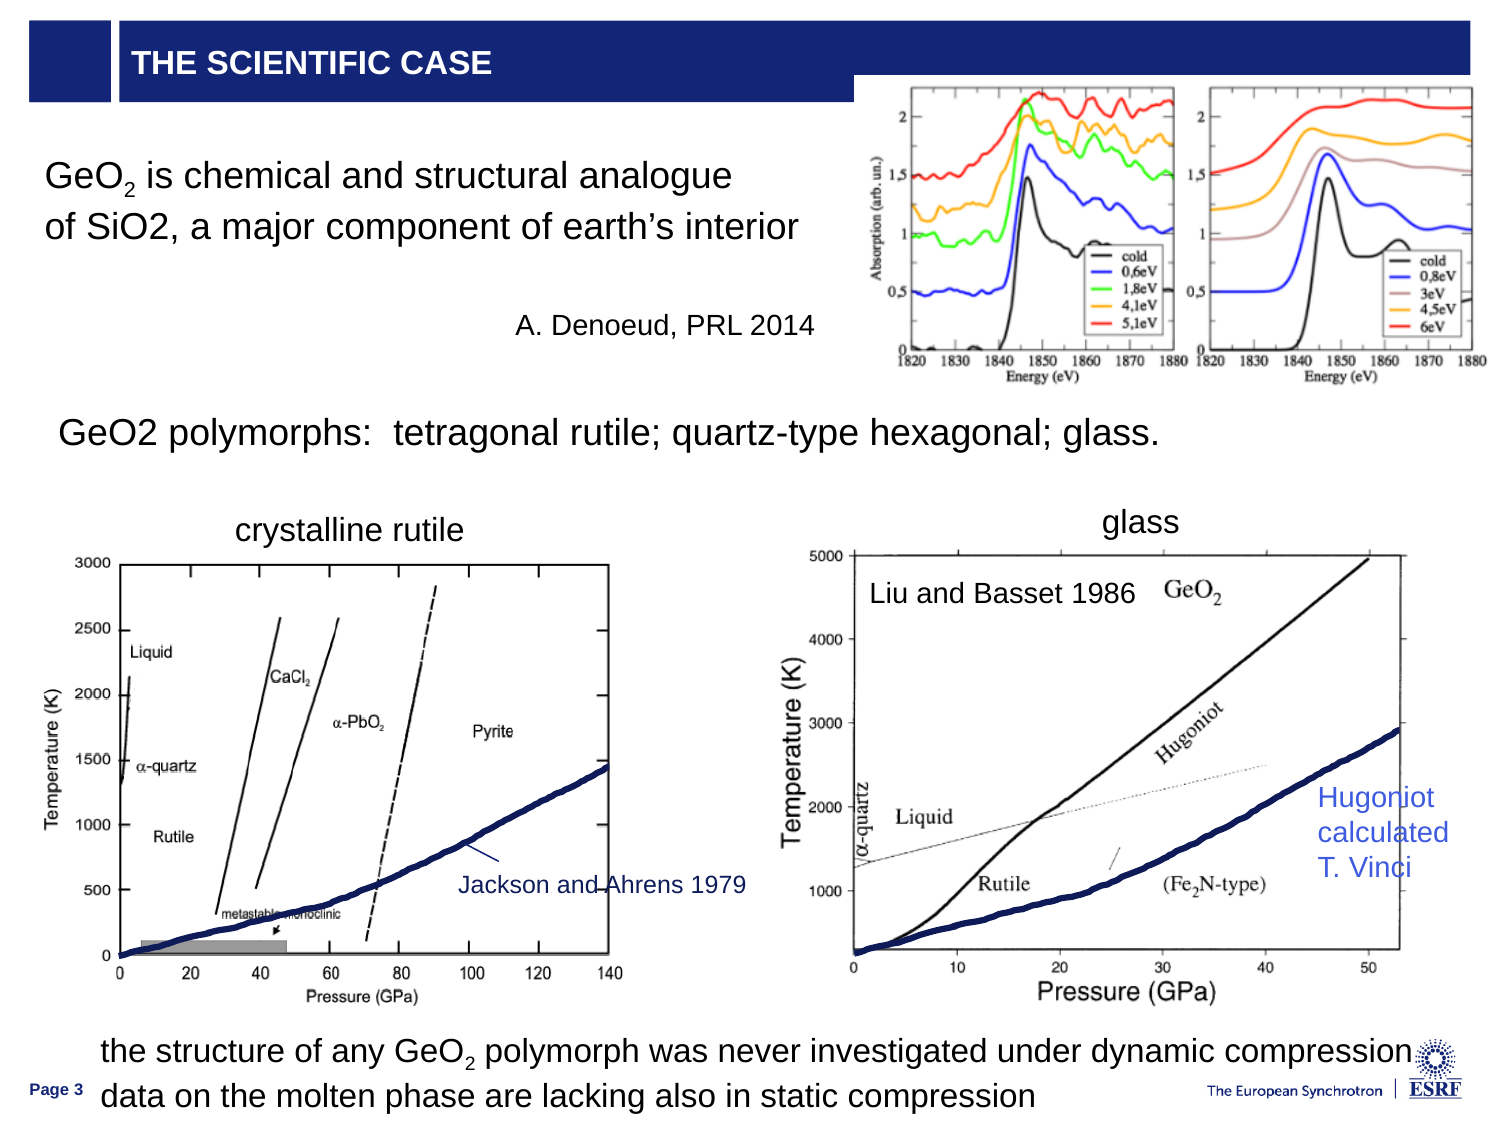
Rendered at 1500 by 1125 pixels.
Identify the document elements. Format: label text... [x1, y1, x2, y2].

picture [1175, 1018, 1500, 1125]
title the scientific case [119, 20, 1471, 103]
text_box crystalline rutile [220, 506, 481, 552]
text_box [28, 554, 643, 1011]
text_box glass [1087, 493, 1195, 538]
text_box GeO2 polymorphs: tetragonal rutile; quartz-type hexagonal; glass. [43, 400, 1176, 506]
text_box GeO2 is chemical and structural analogue of SiO2, a major component of earth’s interior [29, 143, 815, 300]
picture [853, 75, 1500, 394]
text_box Hugoniot calculated T. Vinci [1427, 770, 1465, 891]
picture [750, 539, 1423, 1011]
text_box A. Denoeud, PRL 2014 [500, 298, 839, 383]
text_box the structure of any GeO2 polymorph was never investigated under dynamic compression data on the molten phase are lacking also in static compression [85, 1021, 1430, 1122]
slide_number Page 3 [29, 1063, 85, 1099]
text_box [463, 842, 499, 862]
text_box Jackson and Ahrens 1979 [647, 861, 745, 907]
